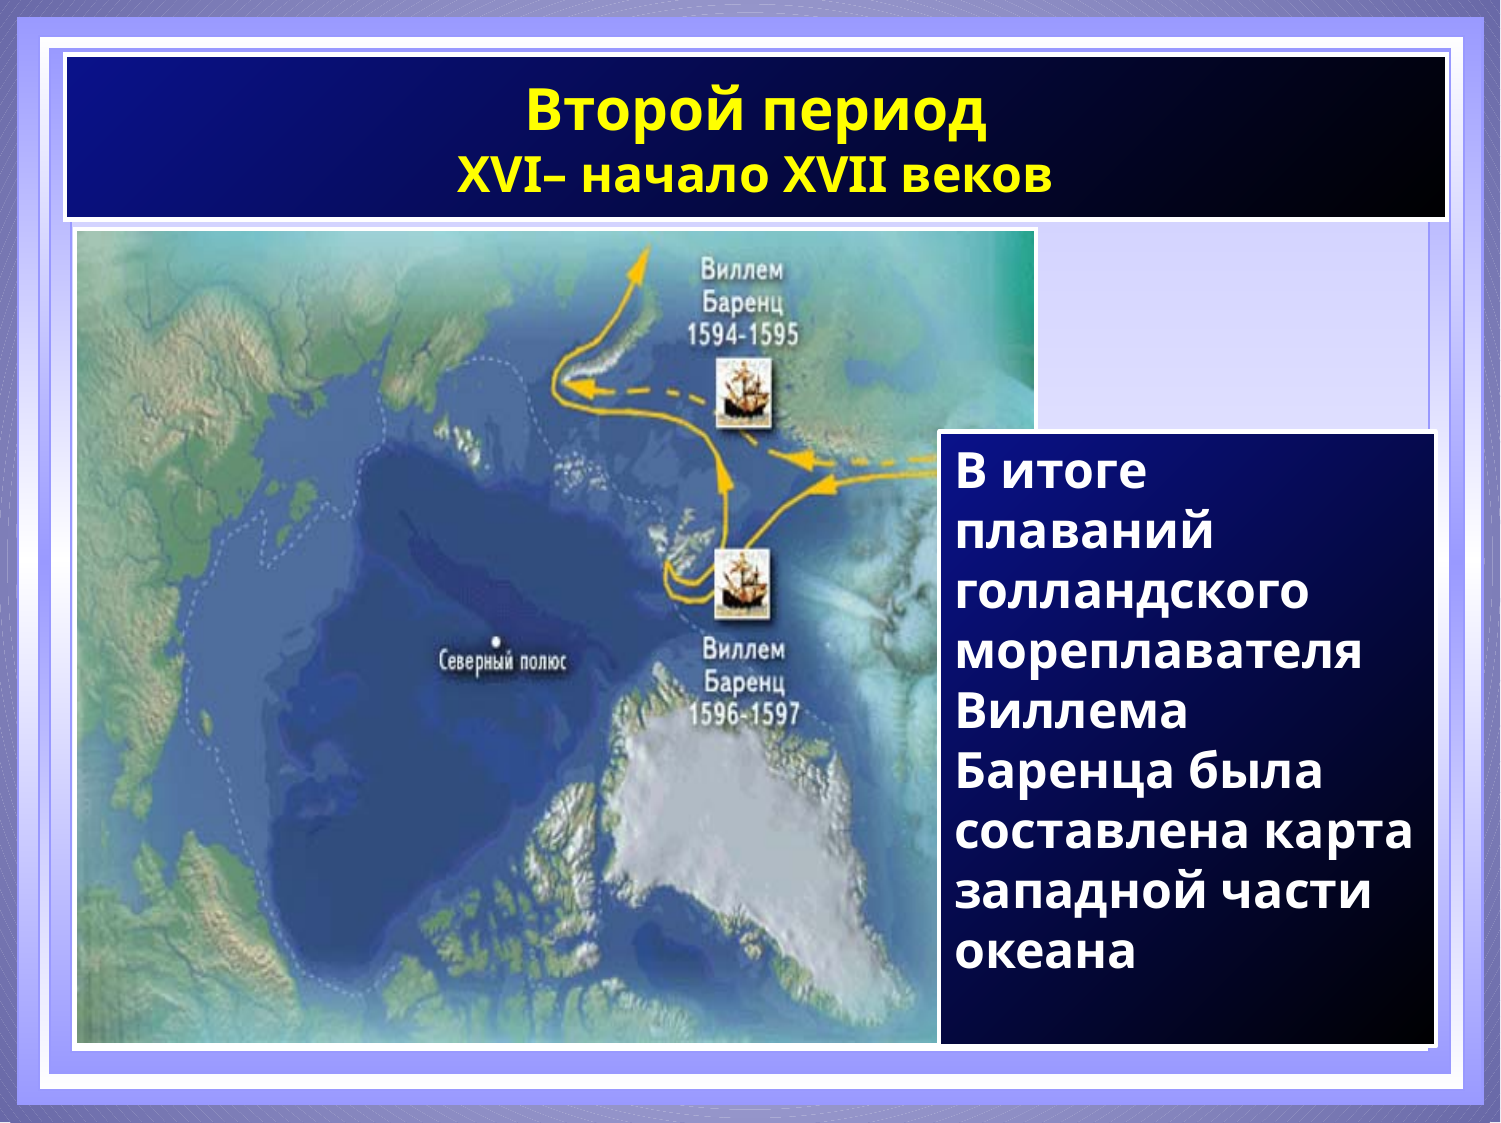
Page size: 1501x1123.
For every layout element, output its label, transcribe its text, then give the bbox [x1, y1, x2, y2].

picture [76, 231, 1034, 1043]
text_box В итоге плаваний голландского мореплавателя Виллема Баренца была составлена карта западной части океана [1038, 431, 1436, 1047]
title Второй период XVI– начало XVII веков [64, 54, 1448, 220]
